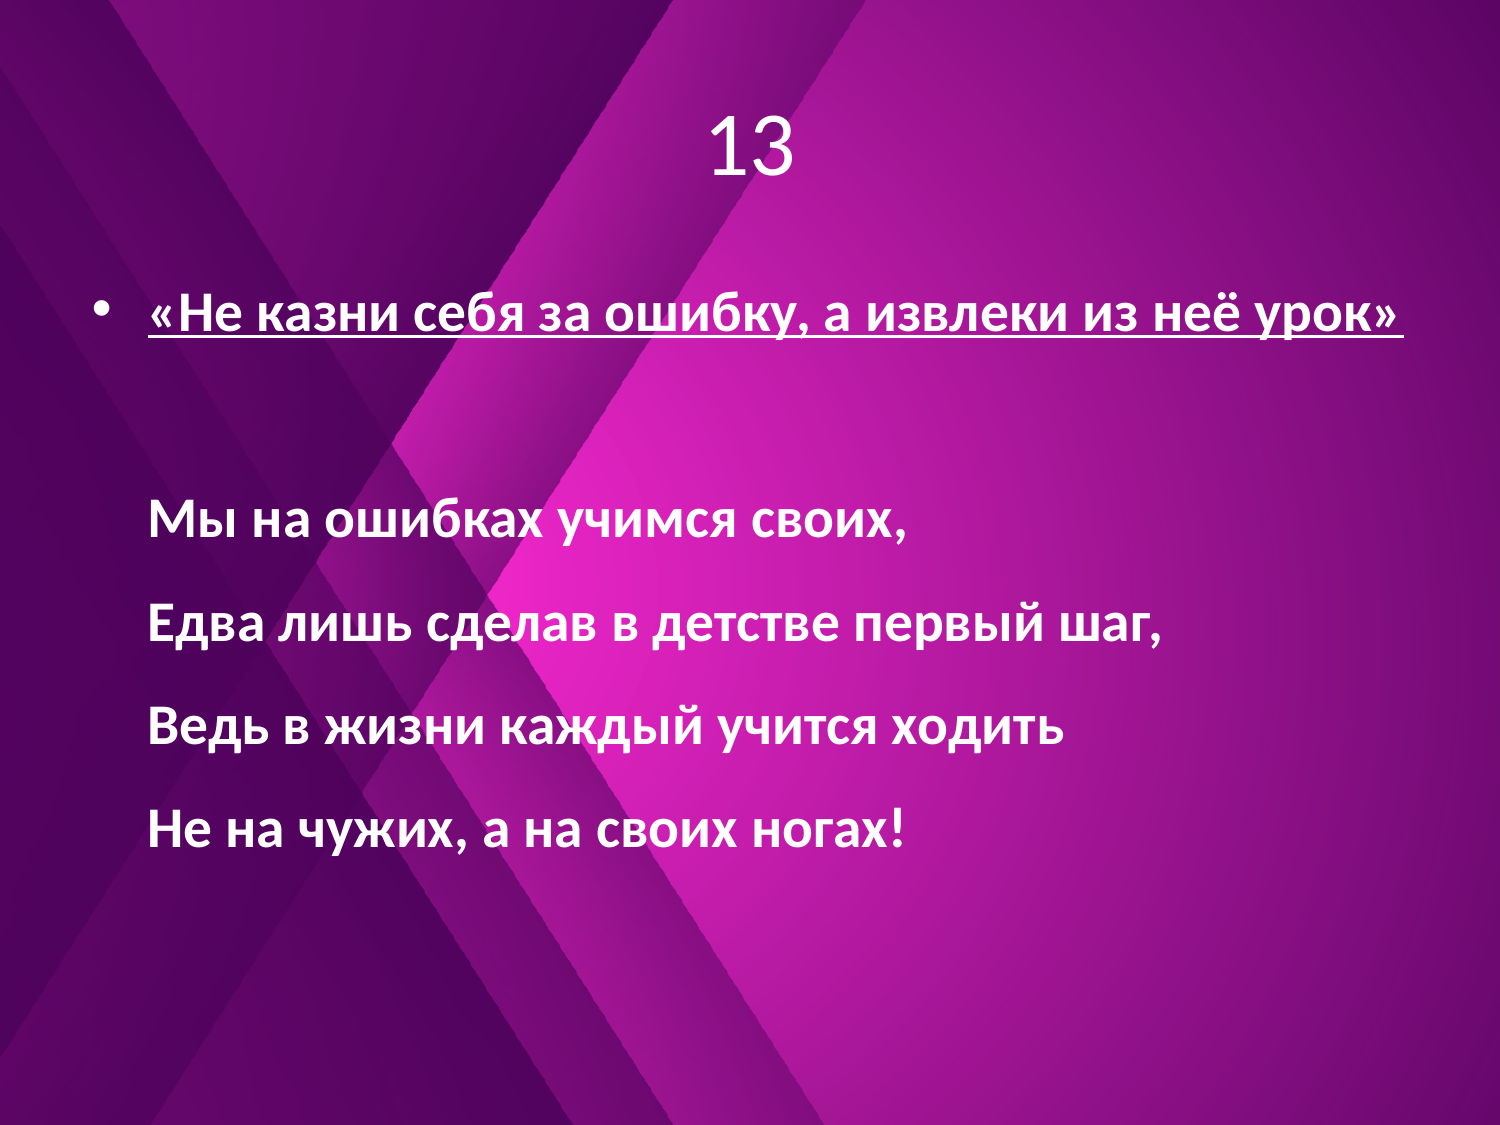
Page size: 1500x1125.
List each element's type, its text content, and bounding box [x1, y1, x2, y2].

list «Не казни себя за ошибку, а извлеки из неё урок» Мы на ошибках учимся своих, Едва лишь сделав в детстве первый шаг, Ведь в жизни каждый учится ходить Не на чужих, а на своих ногах! [76, 231, 1427, 976]
title 13 [75, 45, 1425, 233]
picture [0, 0, 1500, 1125]
